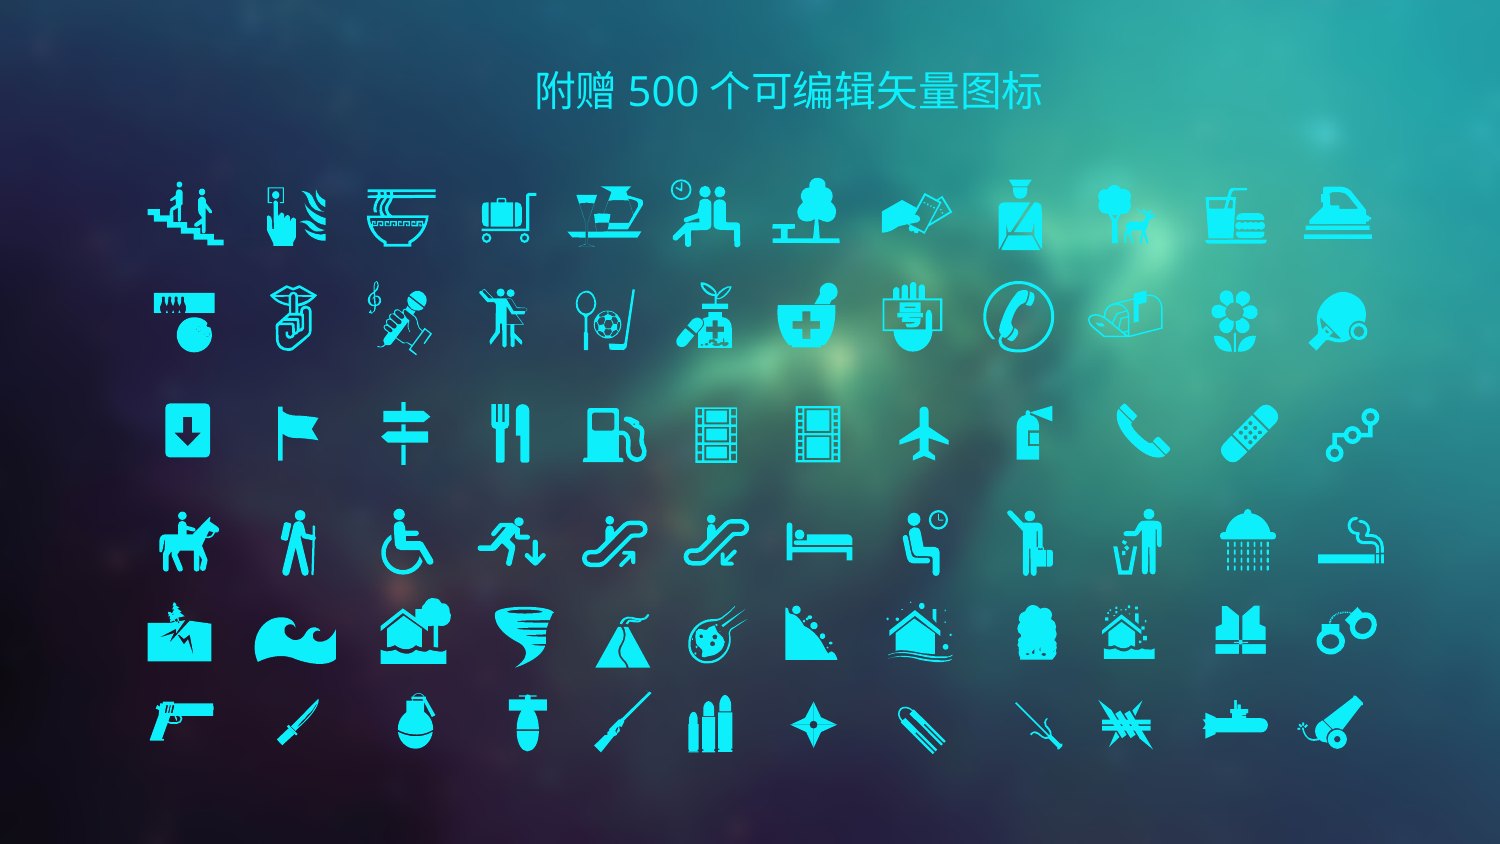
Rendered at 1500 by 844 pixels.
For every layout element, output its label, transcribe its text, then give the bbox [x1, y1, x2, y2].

text_box 附赠500个可编辑矢量图标 [456, 57, 1122, 123]
picture [0, 0, 1500, 844]
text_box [147, 173, 1385, 755]
